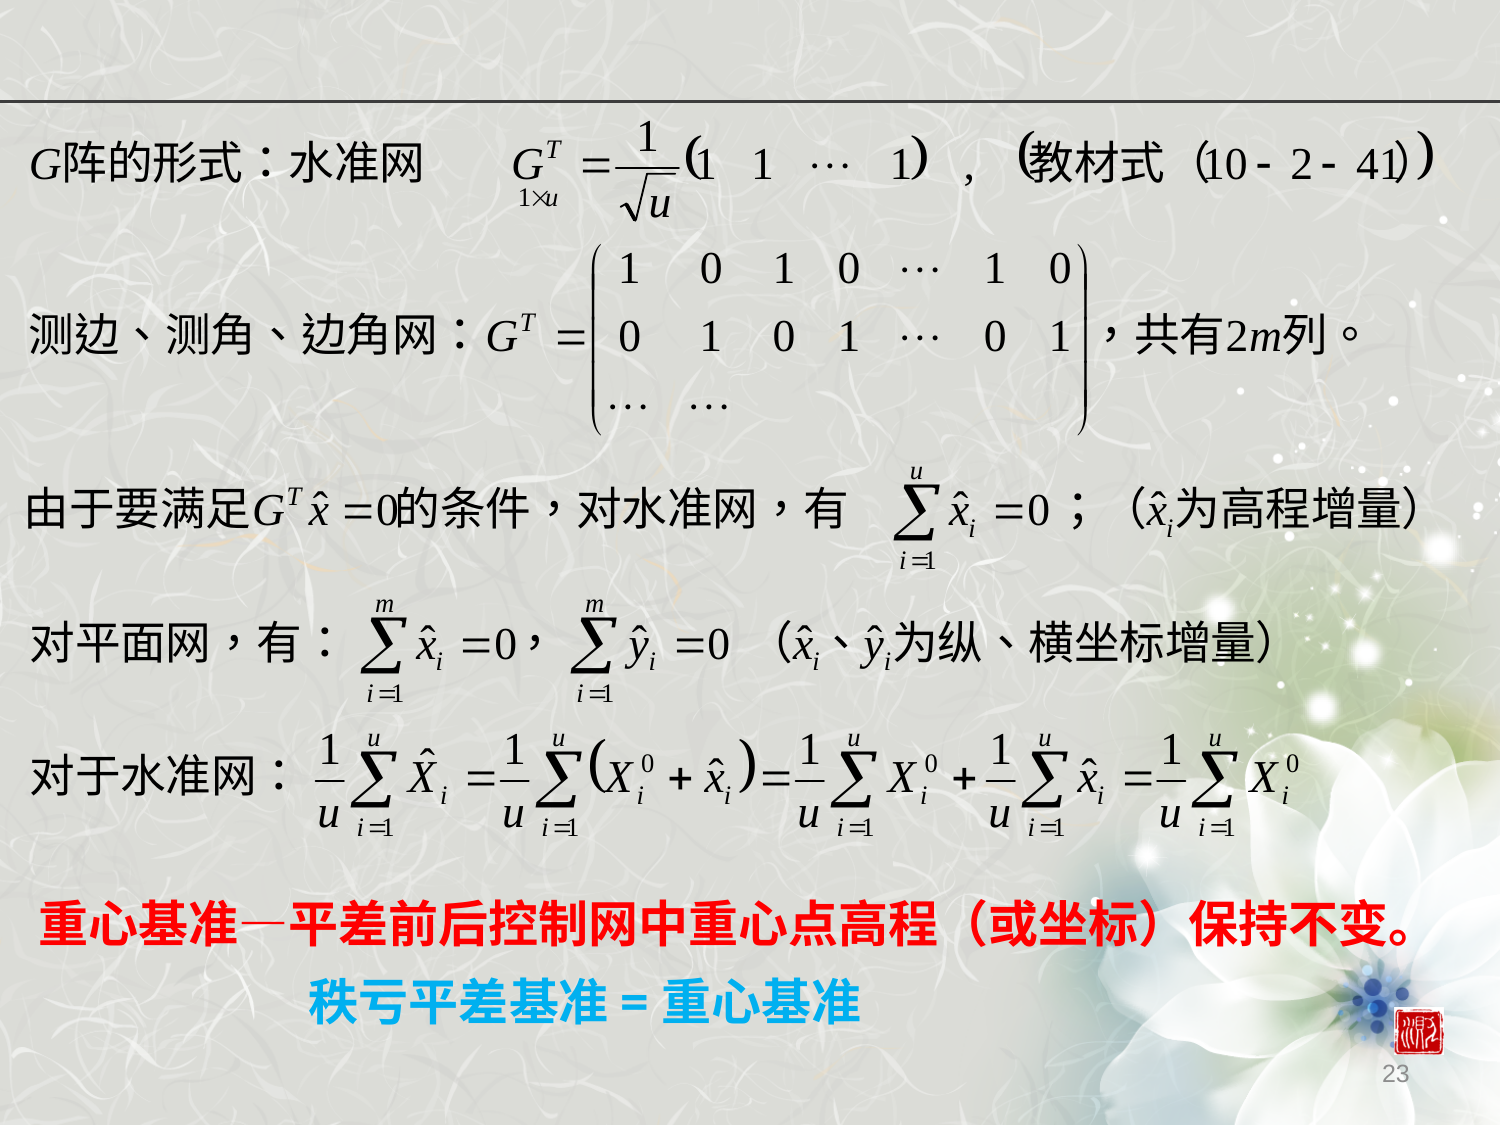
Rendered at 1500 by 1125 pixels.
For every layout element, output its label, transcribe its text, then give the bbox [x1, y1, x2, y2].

picture [0, 0, 1500, 100]
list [23, 107, 1477, 846]
picture [0, 103, 1500, 1125]
slide_number 23 [1074, 1042, 1425, 1103]
text_box 重心基准—平差前后控制网中重心点高程（或坐标）保持不变。 秩亏平差基准=重心基准 [23, 867, 1454, 1038]
